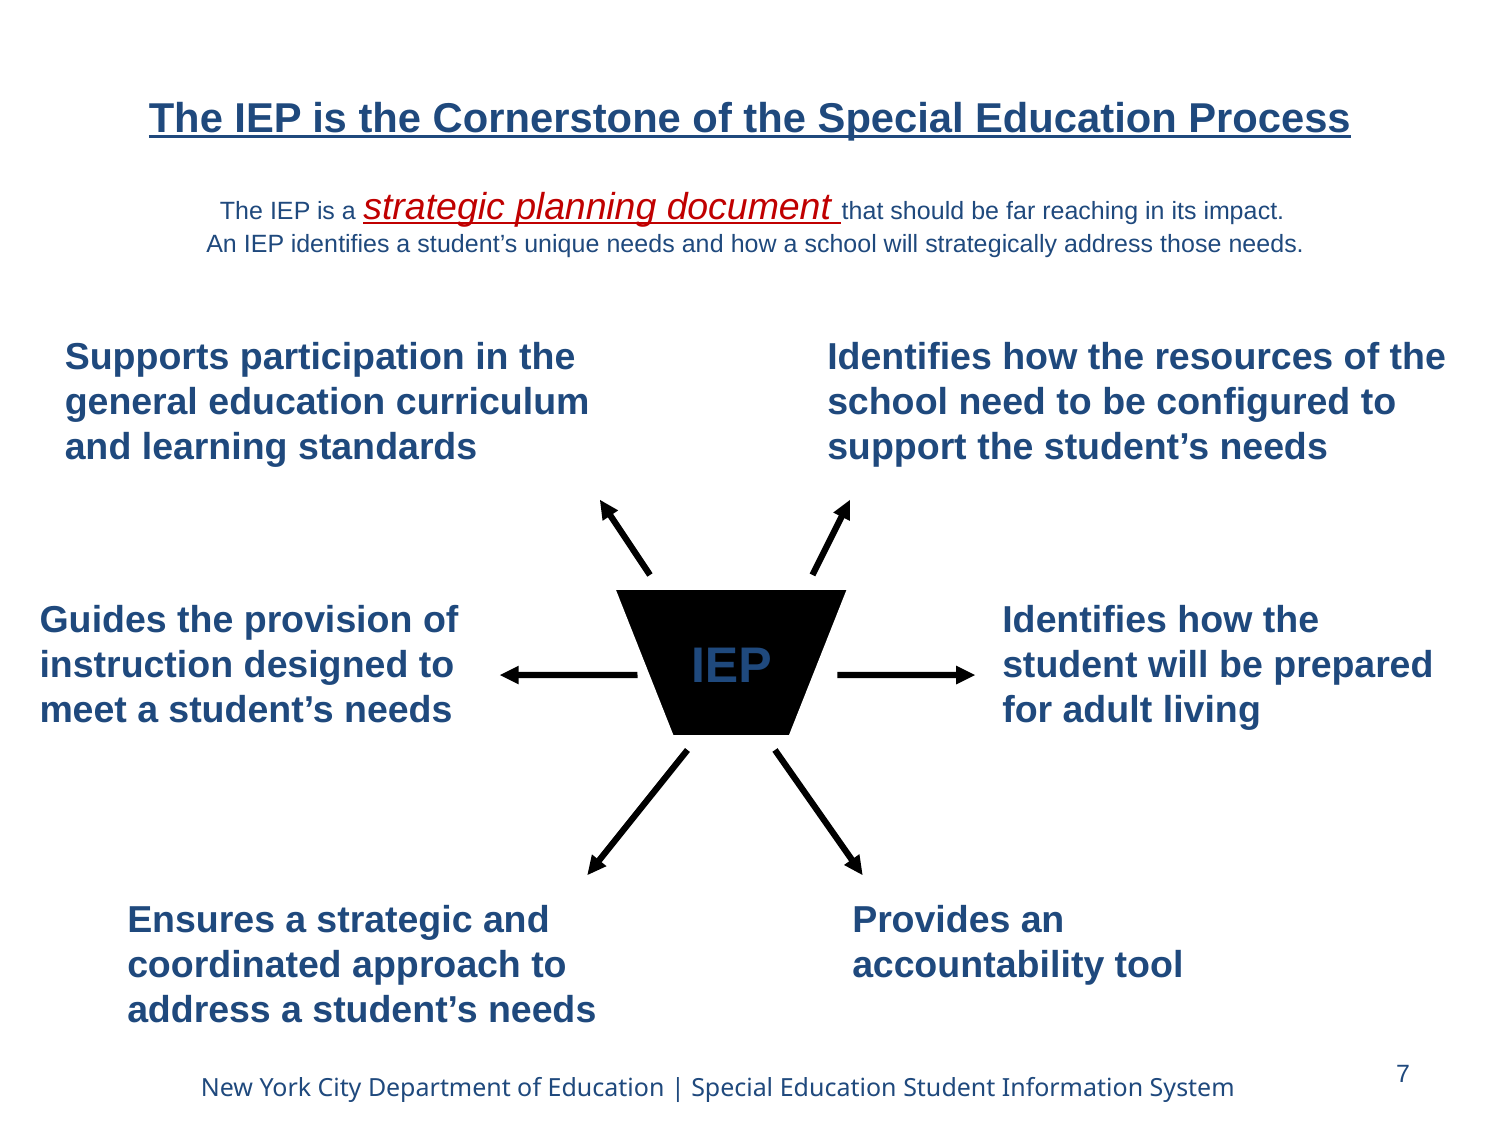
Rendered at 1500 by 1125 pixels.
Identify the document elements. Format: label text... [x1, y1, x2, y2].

text_box [774, 749, 863, 875]
text_box Guides the provision of instruction designed to meet a student’s needs [24, 587, 488, 738]
title The IEP is the Cornerstone of the Special Education Process [37, 74, 1463, 158]
slide_number 7 [1074, 1042, 1425, 1103]
text_box Supports participation in the general education curriculum and learning standards [49, 324, 663, 475]
text_box [587, 749, 688, 875]
footer New York City Department of Education | Special Education Student Information System [87, 1046, 1350, 1125]
text_box The IEP is a strategic planning document that should be far reaching in its impact. An IEP identifies a student’s unique needs and how a school will strategically address those needs. [99, 174, 1413, 265]
text_box Identifies how the resources of the school need to be configured to support the student’s needs [812, 324, 1463, 475]
text_box Identifies how the student will be prepared for adult living [987, 587, 1450, 738]
text_box [600, 499, 651, 576]
text_box Provides an accountability tool [837, 887, 1263, 993]
text_box Ensures a strategic and coordinated approach to address a student’s needs [112, 887, 638, 1038]
text_box [499, 668, 638, 682]
text_box [812, 499, 850, 576]
text_box IEP [612, 587, 850, 738]
text_box [837, 668, 976, 682]
